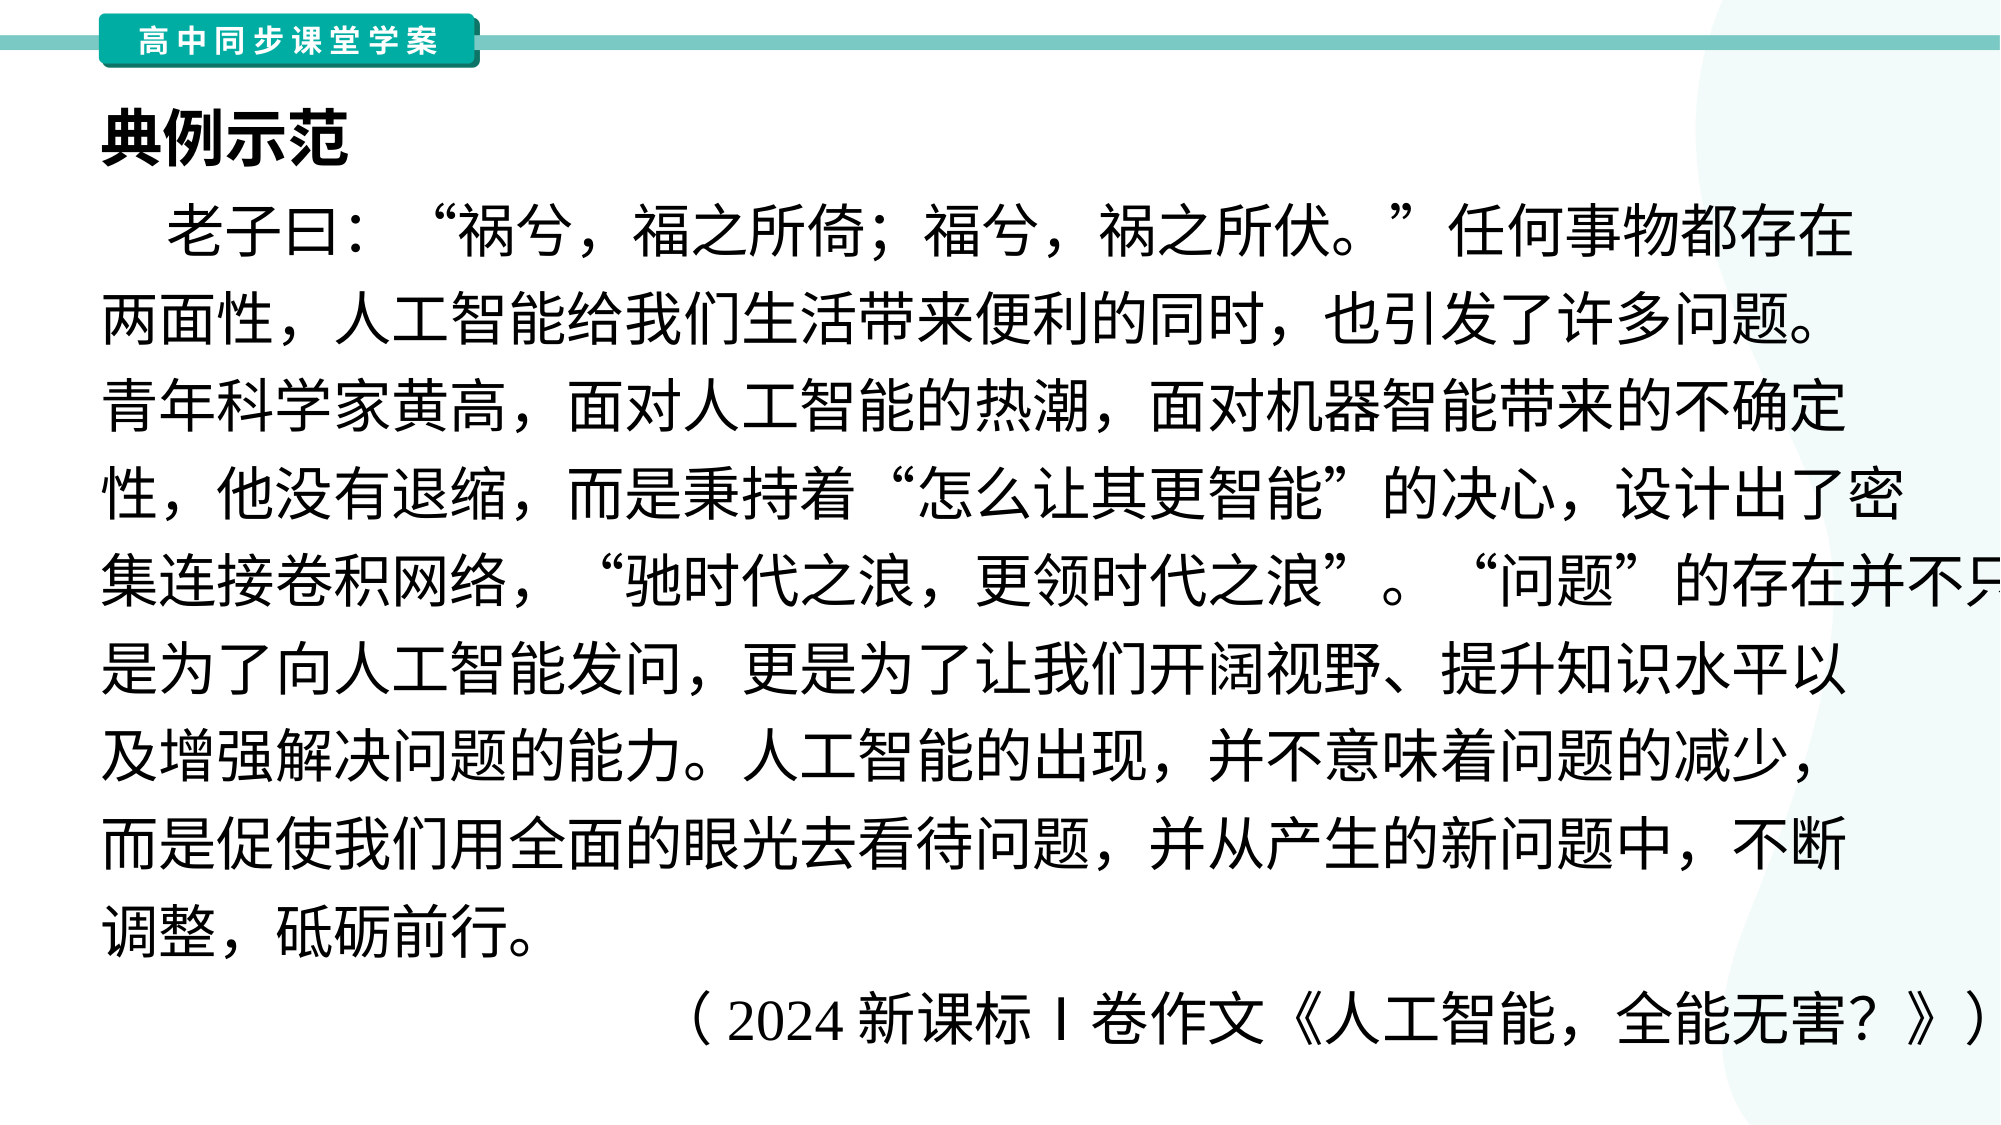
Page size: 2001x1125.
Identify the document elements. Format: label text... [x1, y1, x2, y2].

text_box 典例示范 [100, 76, 1899, 176]
text_box 老子曰：“祸兮，福之所倚；福兮，祸之所伏。”任何事物都存在 两面性，人工智能给我们生活带来便利的同时，也引发了许多问题。 青年科学家黄高，面对人工智能的热潮，面对机器智能带来的不确定 性，他没有退缩，而是秉持着“怎么让其更智能”的决心，设计出了密 集连接卷积网络，“驰时代之浪，更领时代之浪”。“问题”的存在并不只 是为了向人工智能发问，更是为了让我们开阔视野、提升知识水平以 及增强解决问题的能力。人工智能的出现，并不意味着问题的减少， 而是促使我们用全面的眼光去看待问题，并从产生的新问题中，不断 调整，砥砺前行。 （2024新课标Ⅰ卷作文《人工智能，全能无害？》） [100, 176, 1899, 1049]
picture [0, 0, 2000, 1125]
